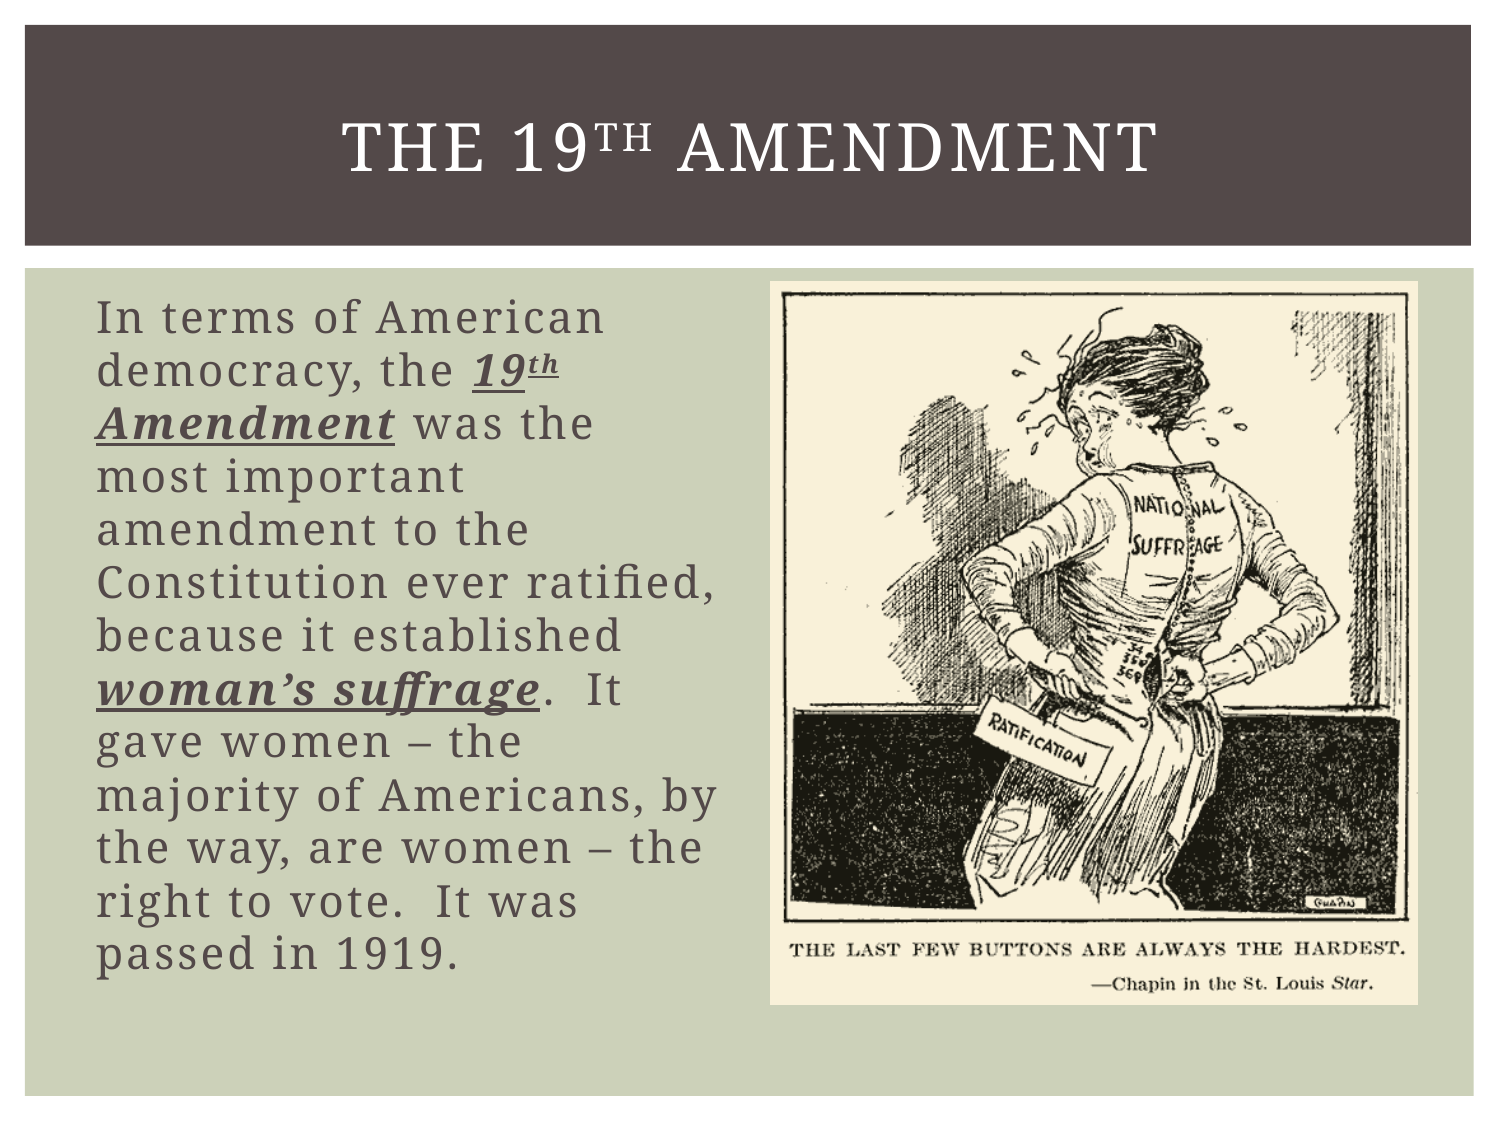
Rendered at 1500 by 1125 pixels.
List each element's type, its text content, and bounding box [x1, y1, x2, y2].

list In terms of American democracy, the 19th Amendment was the most important amendment to the Constitution ever ratified, because it established woman’s suffrage. It gave women – the majority of Americans, by the way, are women – the right to vote. It was passed in 1919. [75, 281, 738, 1005]
title The 19th amendment [62, 58, 1438, 232]
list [770, 281, 1418, 1006]
